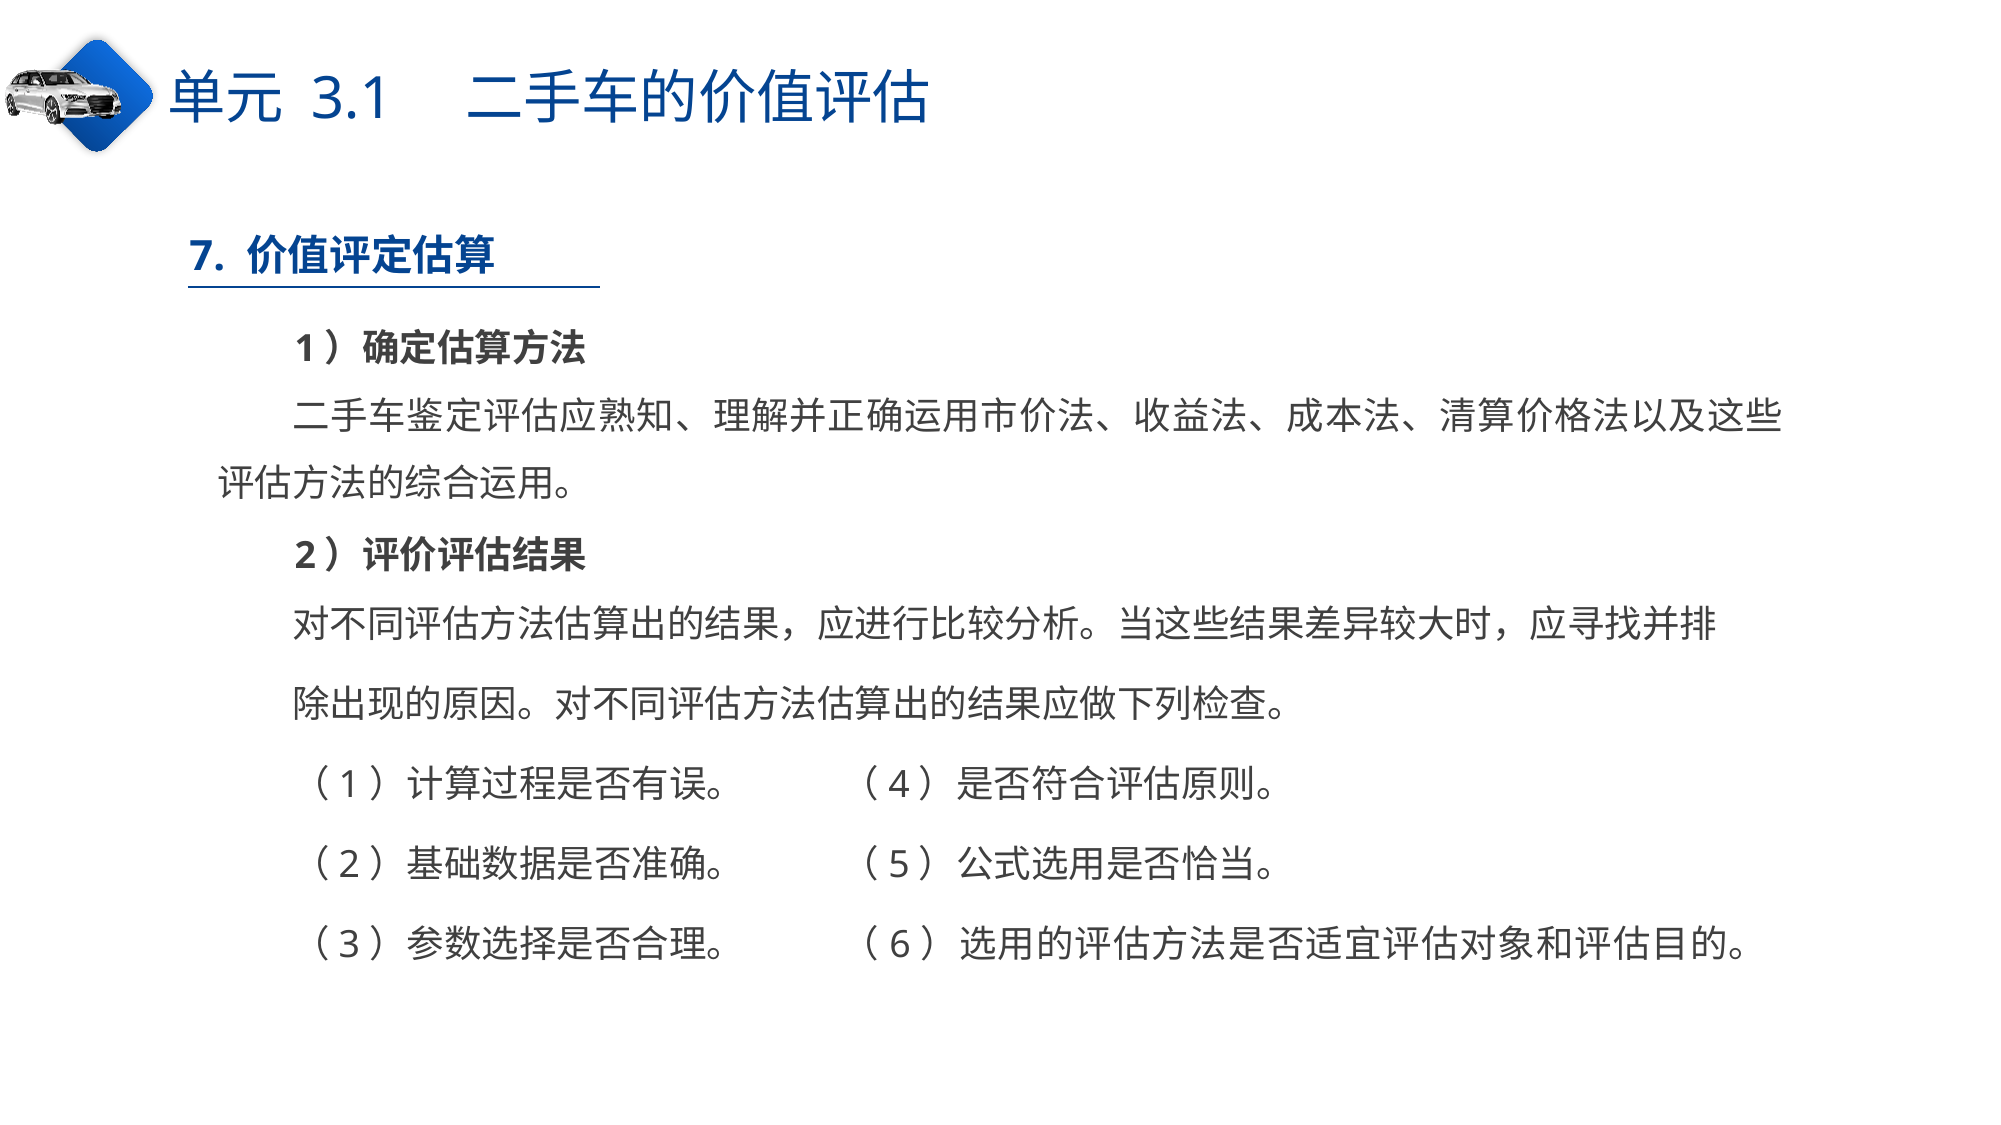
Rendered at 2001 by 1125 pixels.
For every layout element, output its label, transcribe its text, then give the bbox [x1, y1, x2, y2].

text_box 1）确定估算方法 [204, 293, 1000, 376]
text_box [174, 221, 1330, 287]
text_box 对不同评估方法估算出的结果，应进行比较分析。当这些结果差异较大时，应寻找并排 除出现的原因。对不同评估方法估算出的结果应做下列检查。 （1）计算过程是否有误。 （2）基础数据是否准确。 （3）参数选择是否合理。 [202, 569, 1798, 972]
text_box 2）评价评估结果 [204, 501, 1000, 584]
picture [0, 31, 125, 157]
text_box （4）是否符合评估原则。 （5）公式选用是否恰当。 （6）选用的评估方法是否适宜评估对象和评估目的。 [752, 729, 1744, 972]
text_box 单元 3.1 二手车的价值评估 [152, 52, 946, 138]
text_box 二手车鉴定评估应熟知、理解并正确运用市价法、收益法、成本法、清算价格法以及这些评估方法的综合运用。 [202, 361, 1798, 512]
